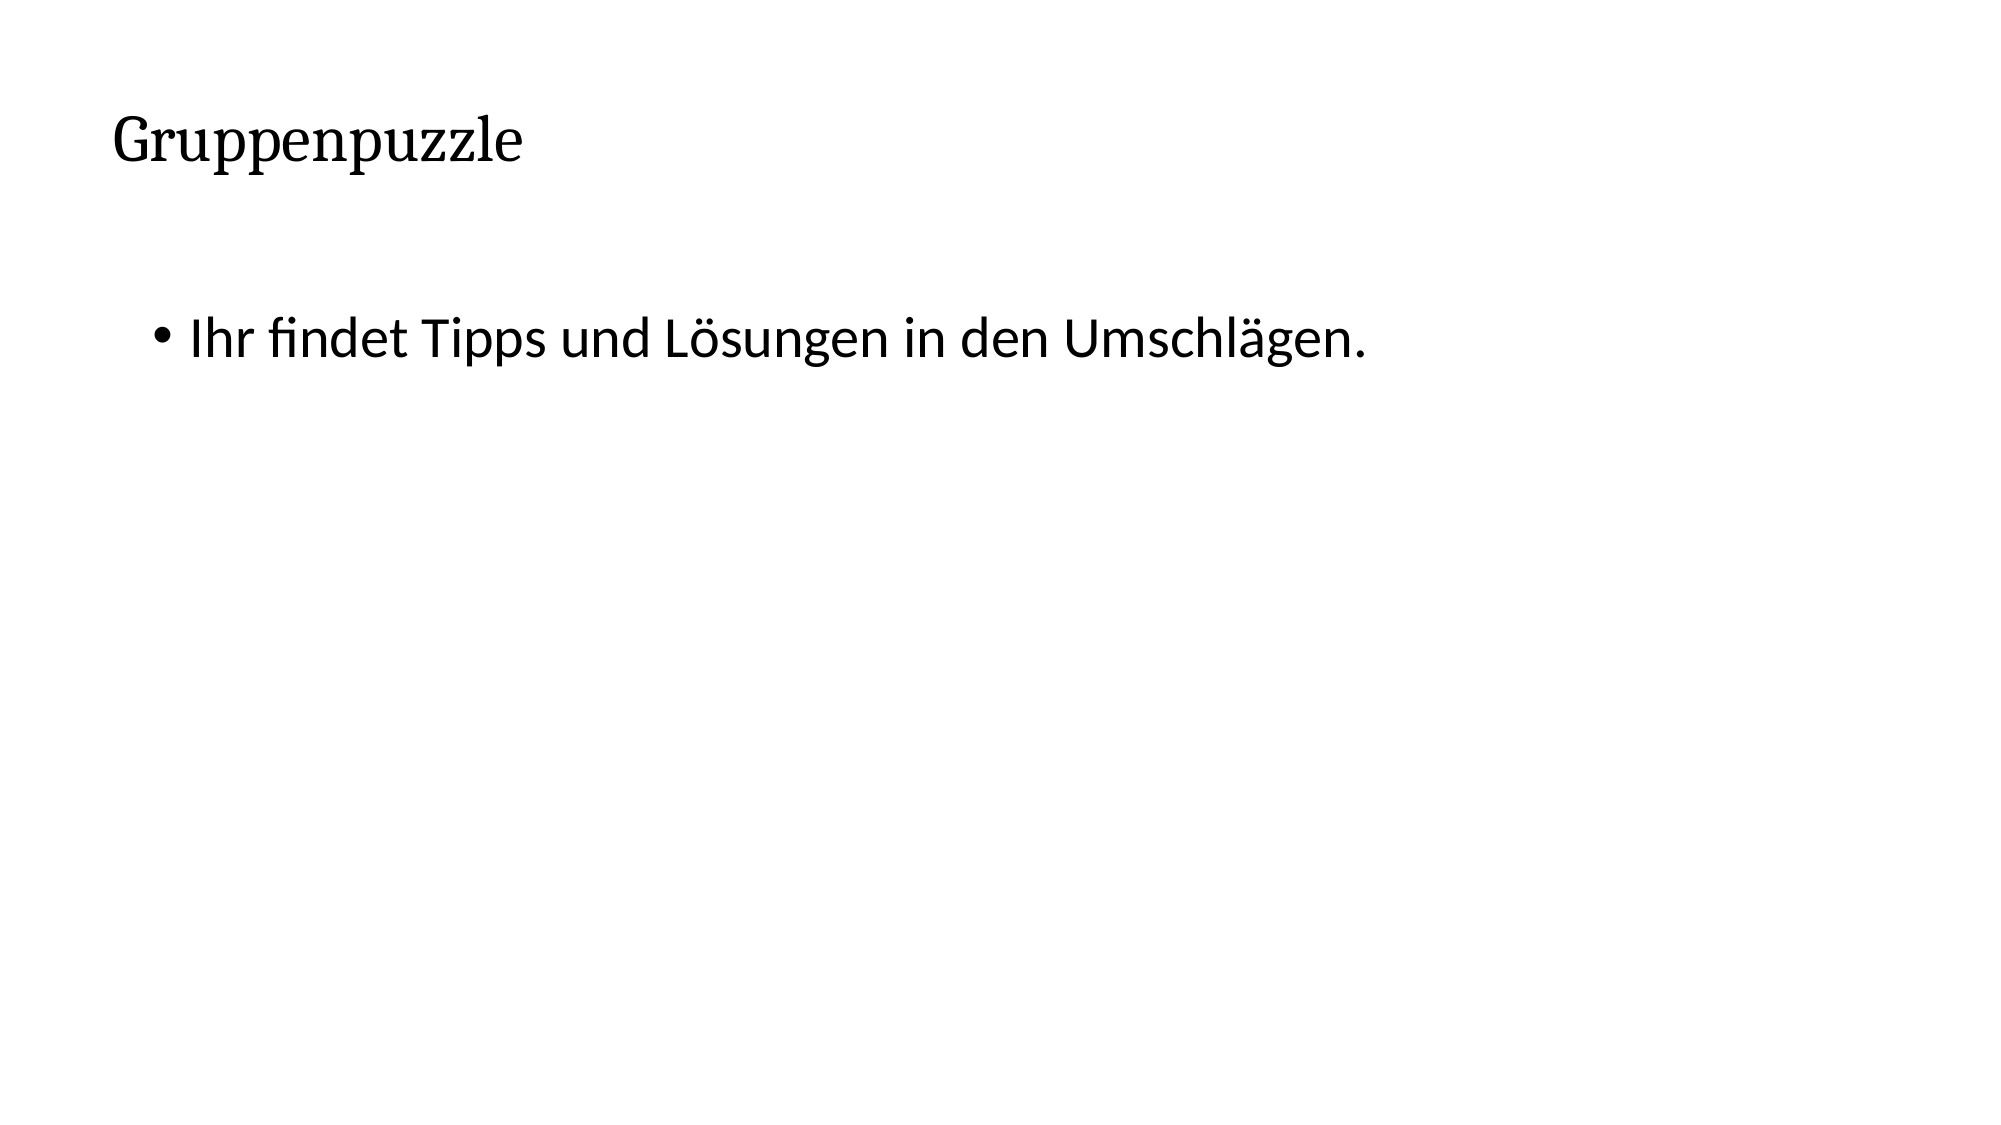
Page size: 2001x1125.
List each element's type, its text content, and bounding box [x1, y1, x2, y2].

text_box Gruppenpuzzle [98, 86, 1449, 182]
list Ihr findet Tipps und Lösungen in den Umschlägen. [137, 299, 1863, 1014]
